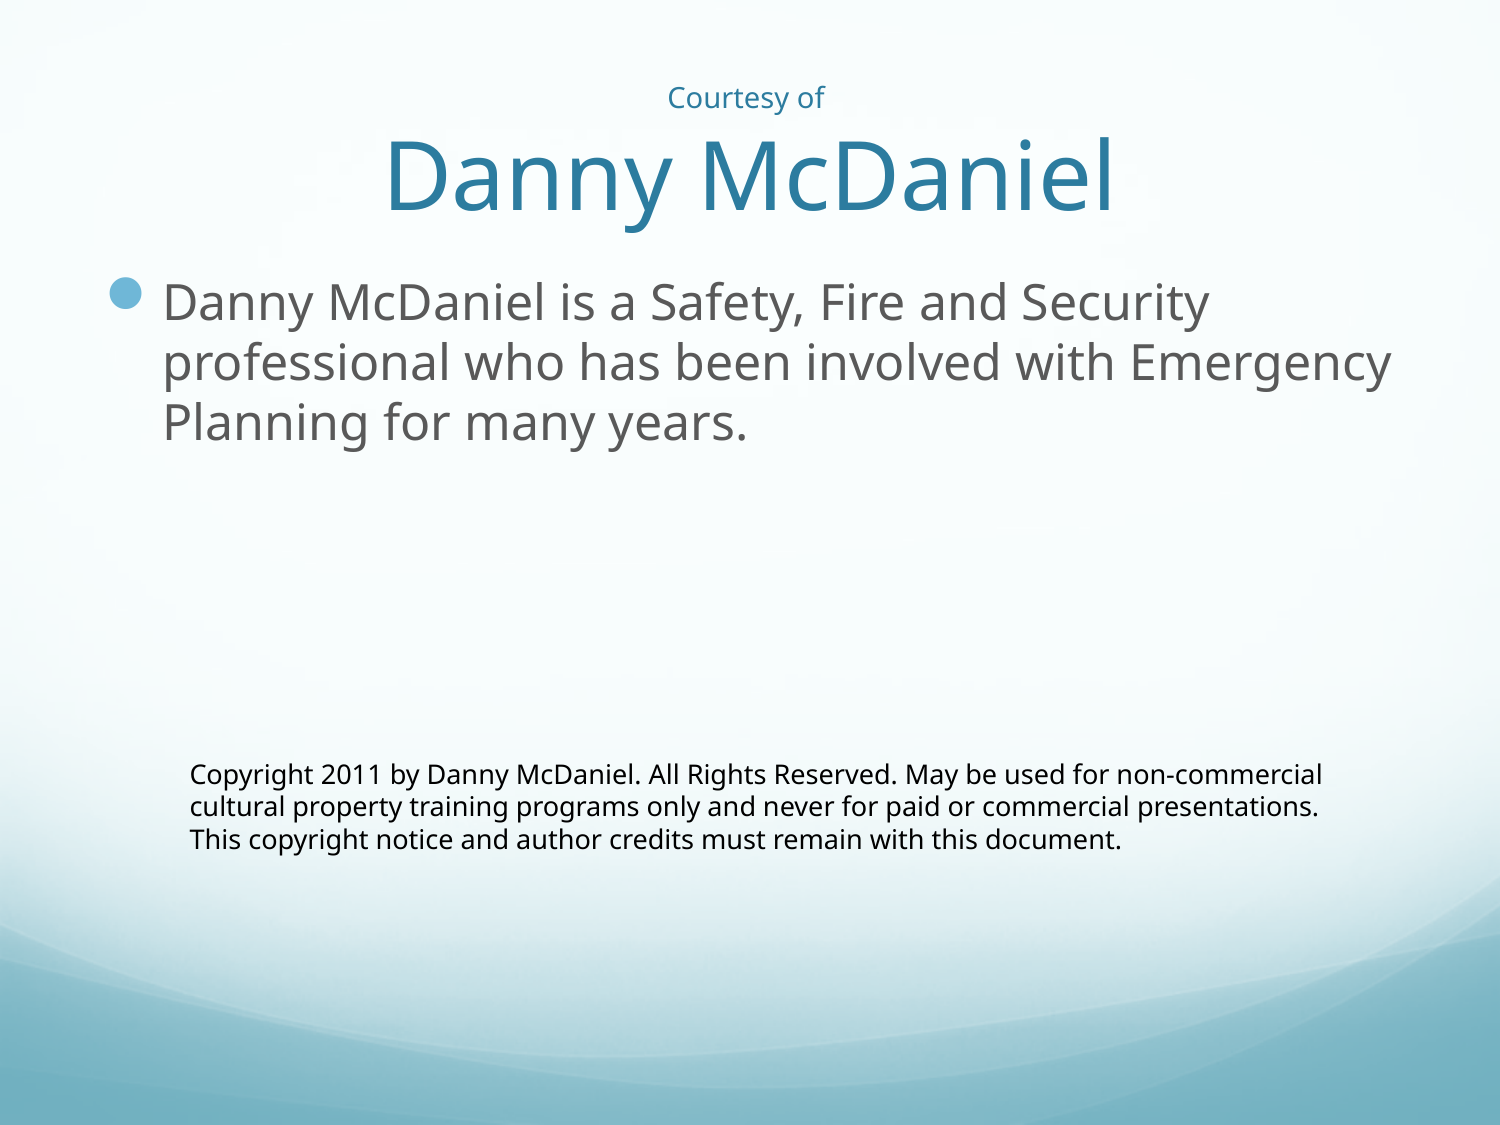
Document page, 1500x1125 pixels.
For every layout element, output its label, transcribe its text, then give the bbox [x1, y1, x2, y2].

title Courtesy of Danny McDaniel [90, 17, 1410, 237]
text_box Copyright 2011 by Danny McDaniel. All Rights Reserved. May be used for non-commercial cultural property training programs only and never for paid or commercial presentations. This copyright notice and author credits must remain with this document. [174, 749, 1363, 863]
list Danny McDaniel is a Safety, Fire and Security professional who has been involved with Emergency Planning for many years. [90, 262, 1410, 525]
